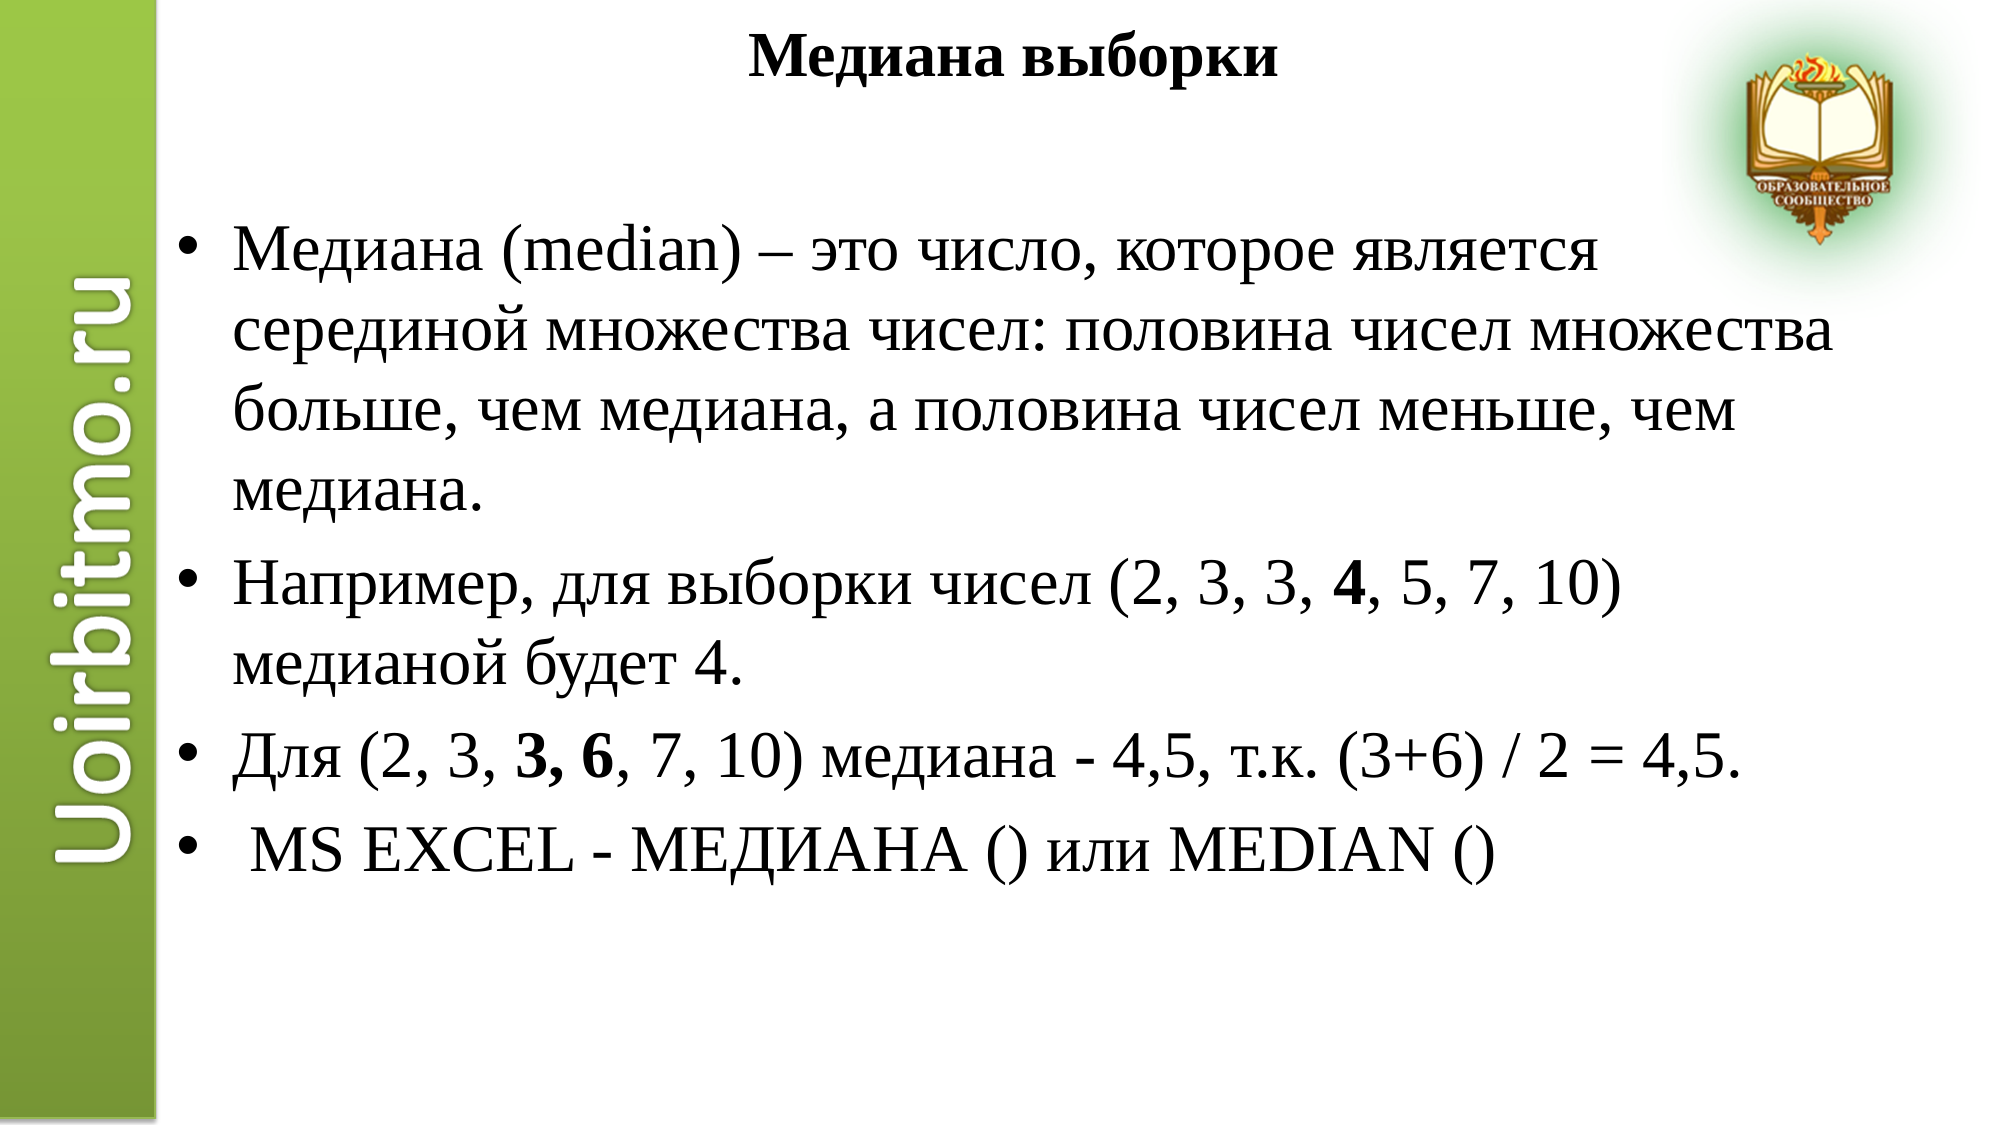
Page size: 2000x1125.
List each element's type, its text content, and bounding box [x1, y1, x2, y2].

picture [0, 0, 2000, 1125]
title Медиана выборки [113, 5, 1914, 98]
list Медиана (median) – это число, которое является серединой множества чисел: половина чисел множества больше, чем медиана, а половина чисел меньше, чем медиана. Например, для выборки чисел (2, 3, 3, 4, 5, 7, 10) медианой будет 4. Для (2, 3, 3, 6, 7, 10) медиана - 4,5, т.к. (3+6) / 2 = 4,5. MS EXCEL - МЕДИАНА () или MEDIAN () [161, 196, 1900, 953]
